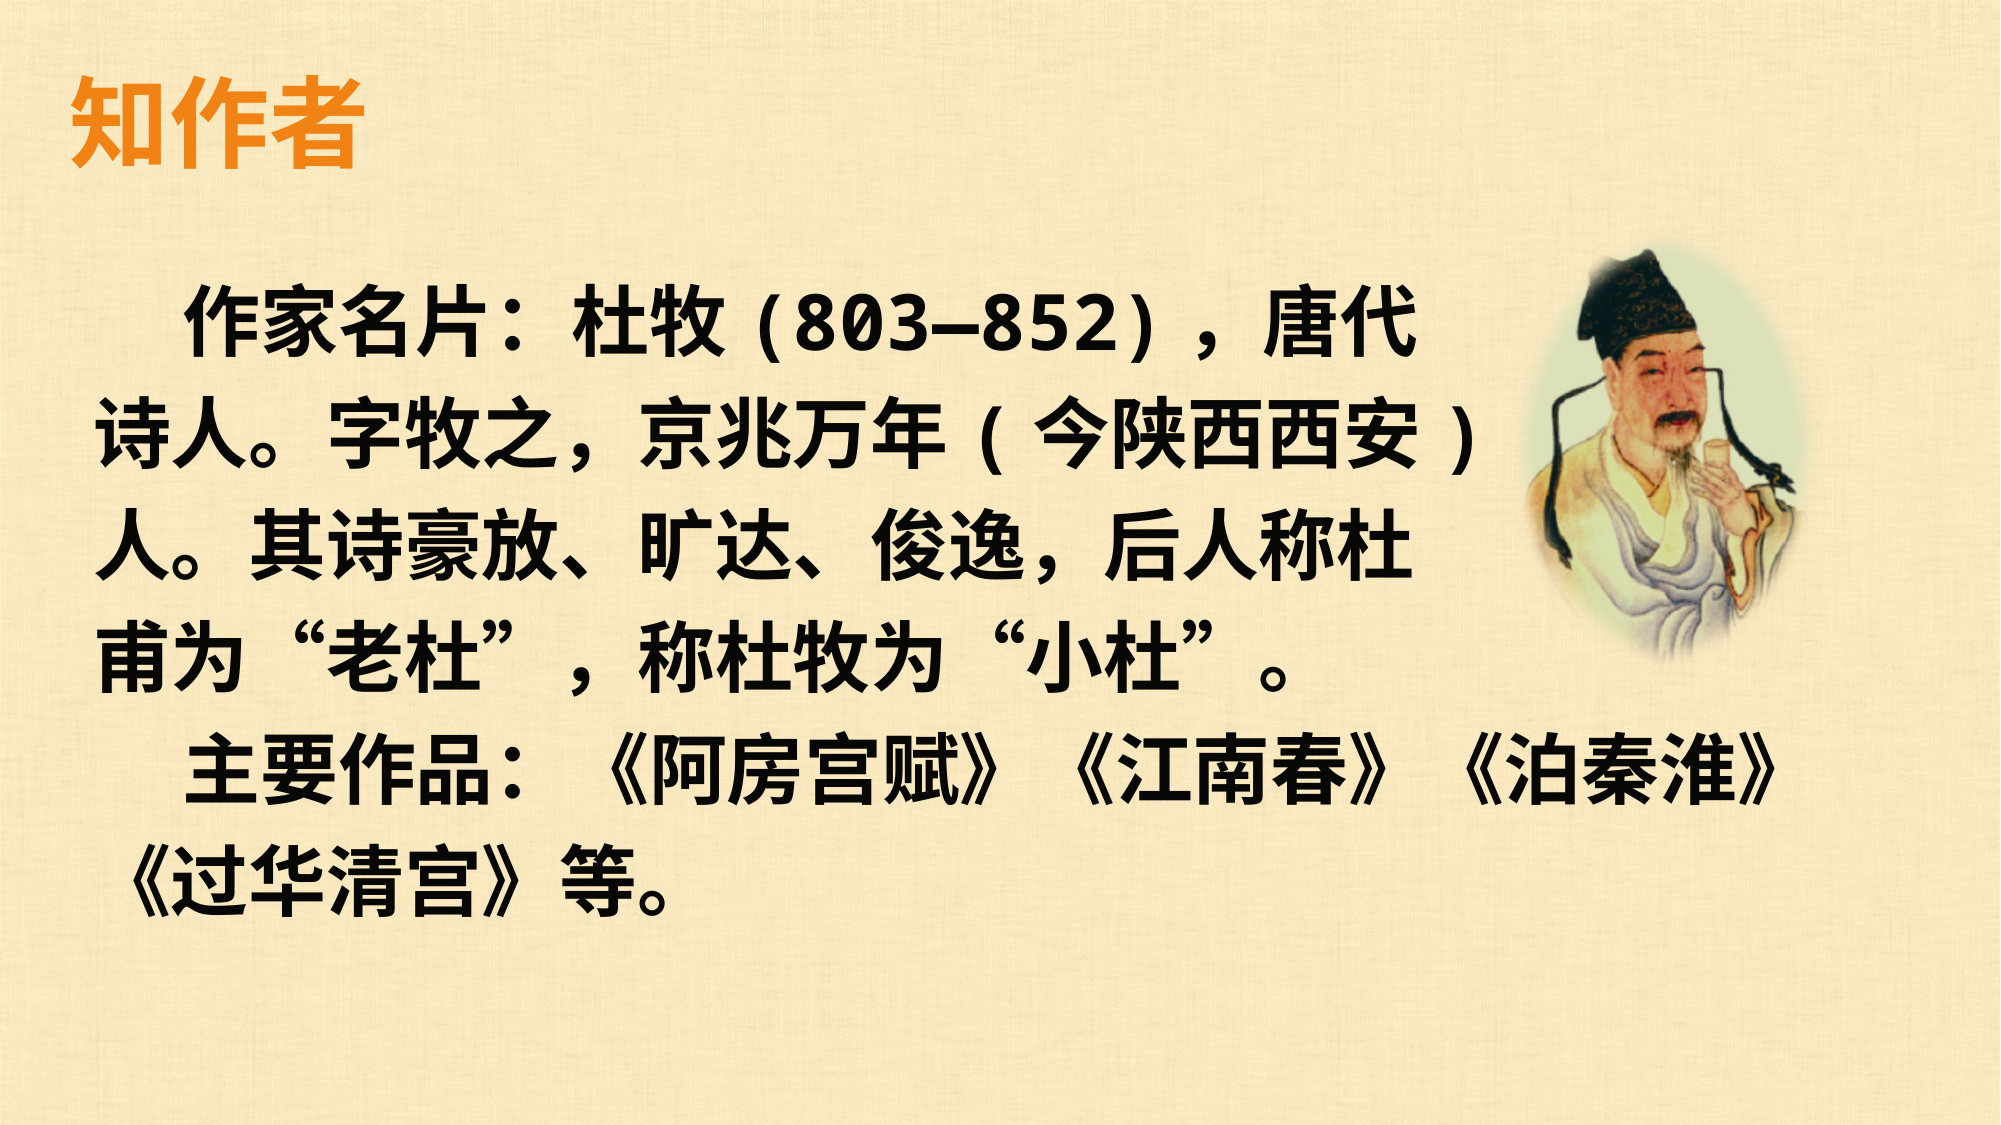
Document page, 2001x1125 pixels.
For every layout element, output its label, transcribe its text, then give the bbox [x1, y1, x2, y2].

text_box 作家名片：杜牧(803—852)，唐代 诗人。字牧之，京兆万年(今陕西西安) 人。其诗豪放、旷达、俊逸，后人称杜 甫为“老杜”，称杜牧为“小杜”。 主要作品：《阿房宫赋》《江南春》《泊秦淮》《过华清宫》等。 [78, 246, 1921, 934]
text_box 知作者 [55, 53, 385, 188]
picture [0, 0, 2001, 1125]
